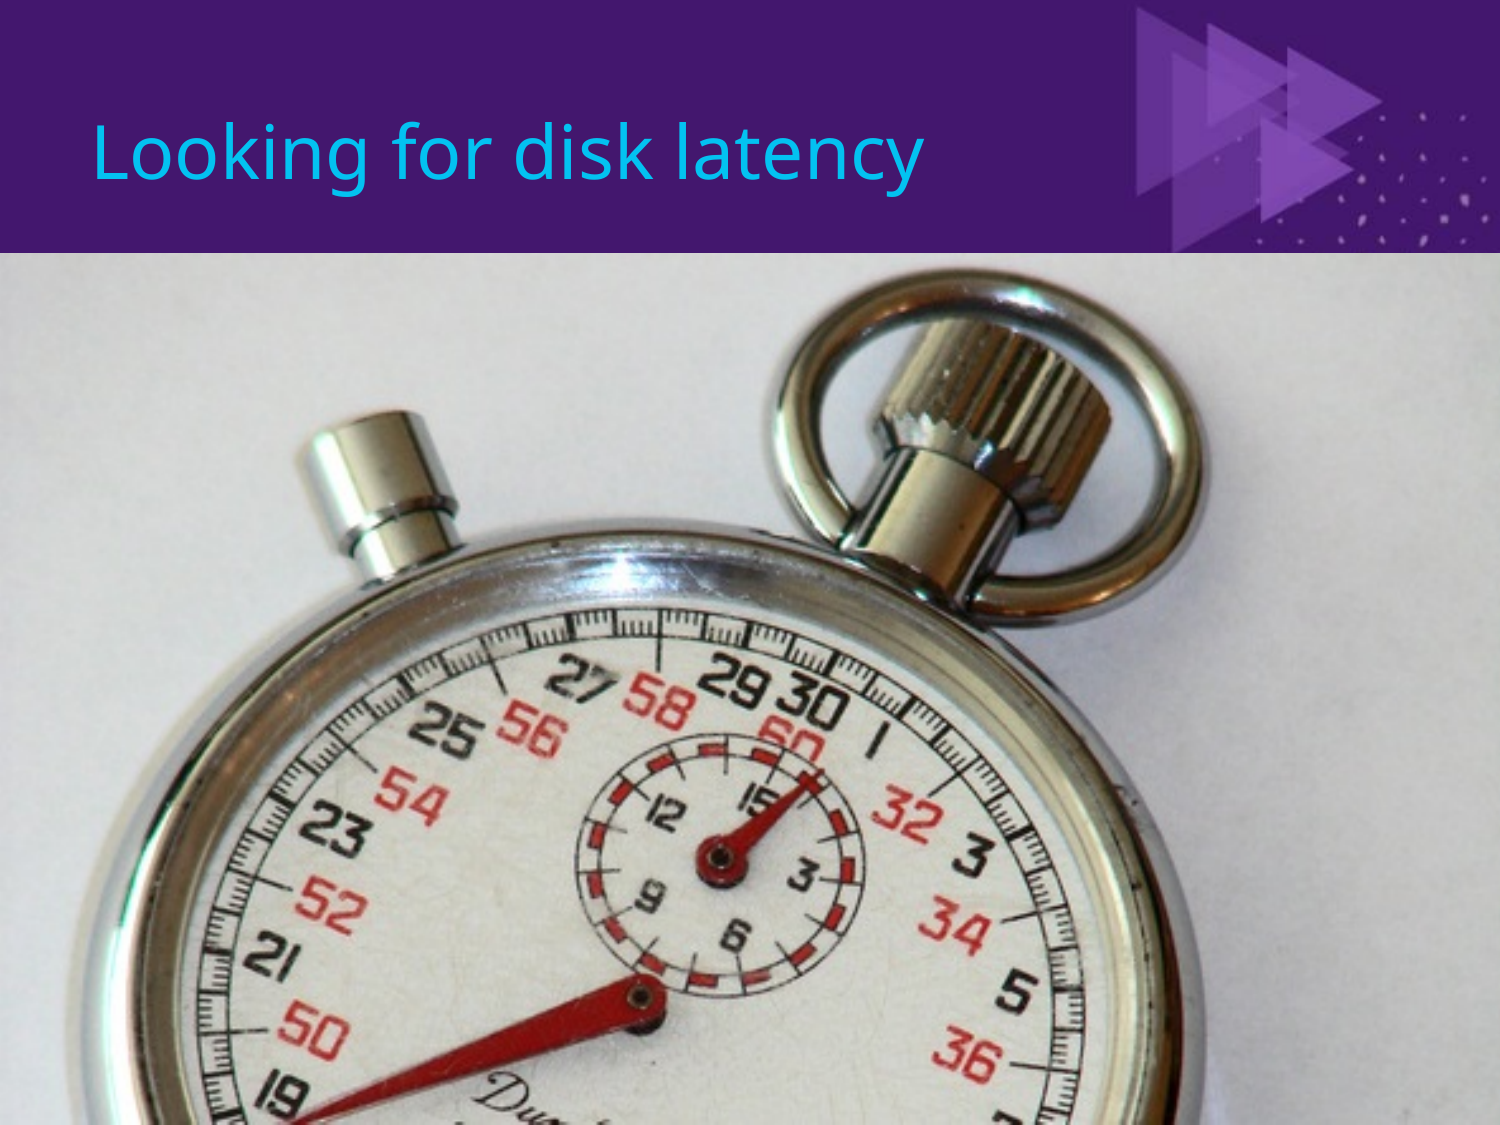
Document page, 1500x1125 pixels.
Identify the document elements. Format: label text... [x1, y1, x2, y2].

title Looking for disk latency [75, 56, 1425, 244]
picture [0, 0, 1500, 1125]
